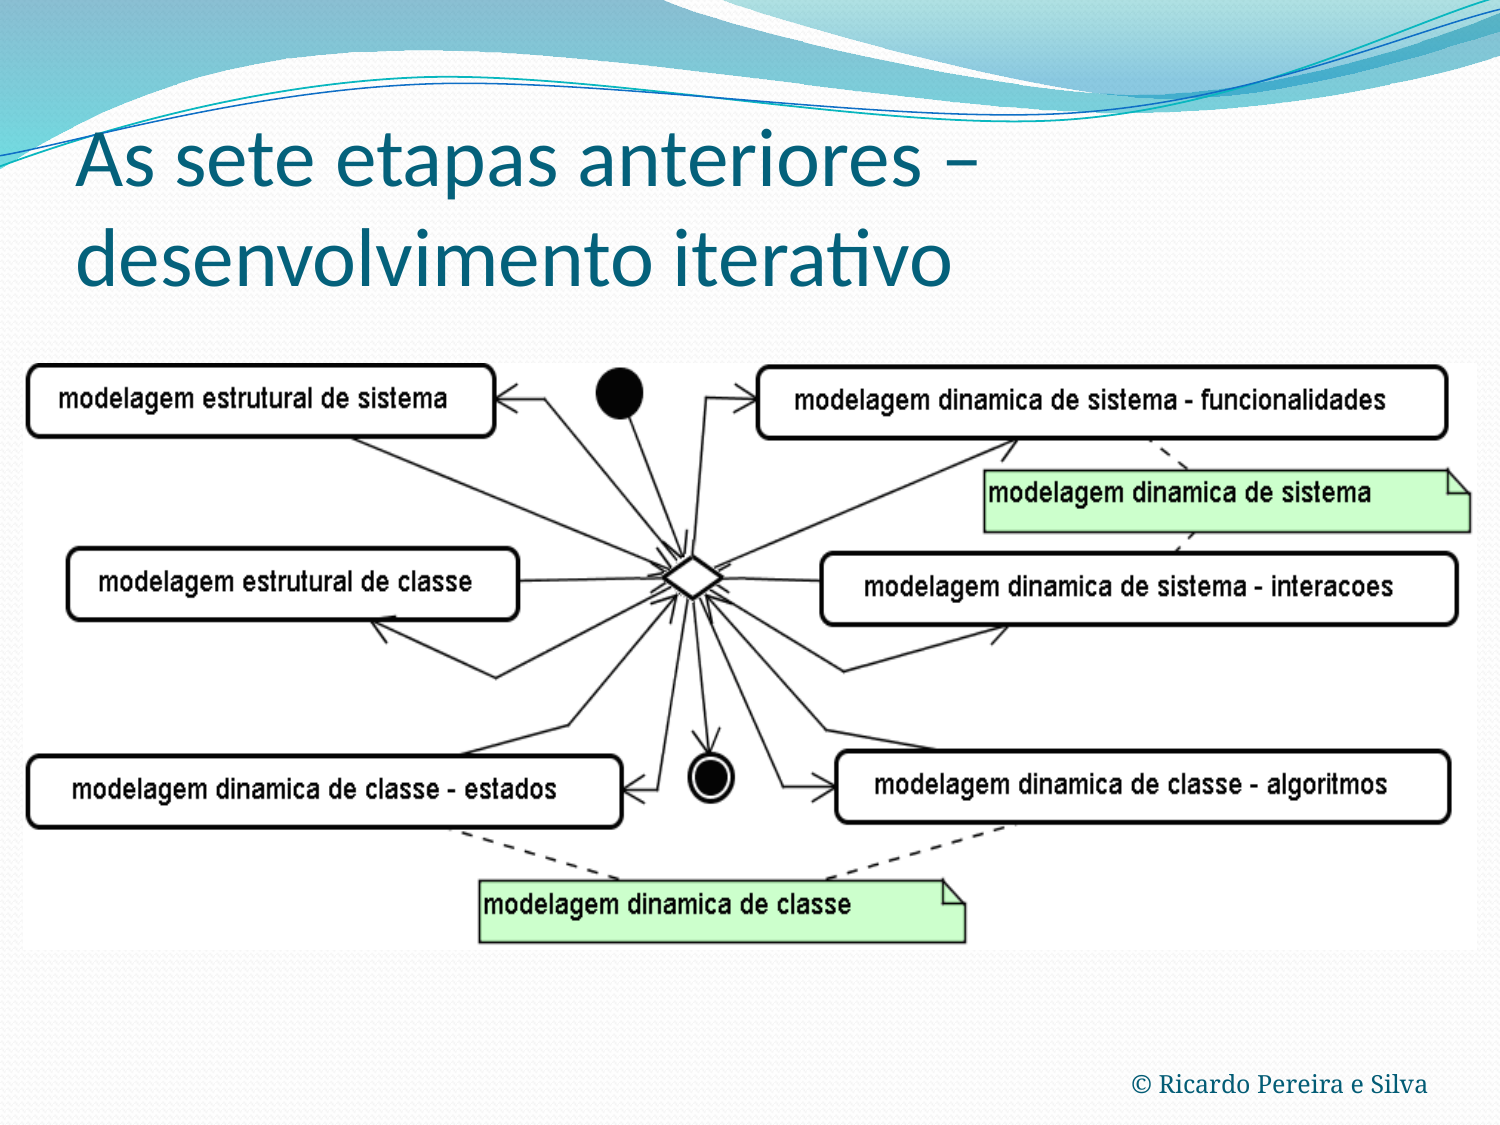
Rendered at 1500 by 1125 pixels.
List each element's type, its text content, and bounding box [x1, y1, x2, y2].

footer © Ricardo Pereira e Silva [1101, 1042, 1429, 1103]
picture [23, 362, 1478, 950]
title As sete etapas anteriores – desenvolvimento iterativo [75, 115, 1425, 303]
